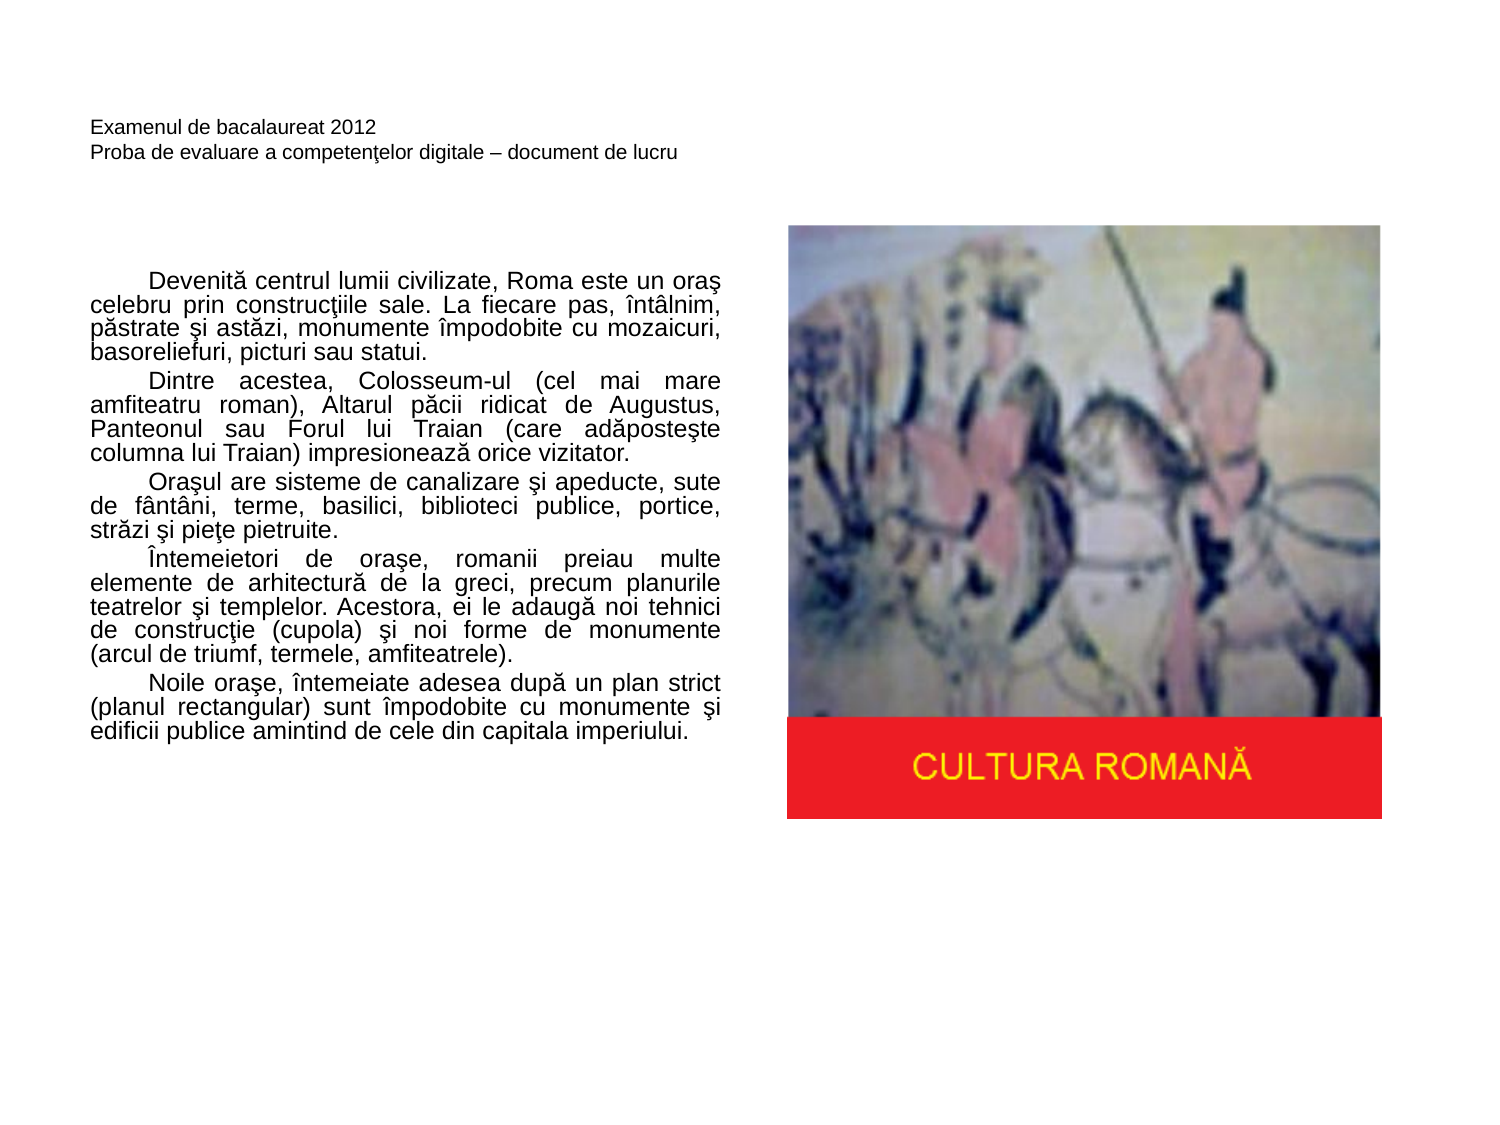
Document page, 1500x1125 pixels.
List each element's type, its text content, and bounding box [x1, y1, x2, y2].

picture [787, 224, 1382, 819]
title Examenul de bacalaureat 2012 Proba de evaluare a competenţelor digitale – document de lucru [74, 44, 1426, 233]
list Devenită centrul lumii civilizate, Roma este un oraş celebru prin construcţiile sale. La fiecare pas, întâlnim, păstrate şi astăzi, monumente împodobite cu mozaicuri, basoreliefuri, picturi sau statui. Dintre acestea, Colosseum-ul (cel mai mare amfiteatru roman), Altarul păcii ridicat de Augustus, Panteonul sau Forul lui Traian (care adăposteşte columna lui Traian) impresionează orice vizitator. Oraşul are sisteme de canalizare şi apeducte, sute de fântâni, terme, basilici, biblioteci publice, portice, străzi şi pieţe pietruite. Întemeietori de oraşe, romanii preiau multe elemente de arhitectură de la greci, precum planurile teatrelor şi templelor. Acestora, ei le adaugă noi tehnici de construcţie (cupola) şi noi forme de monumente (arcul de triumf, termele, amfiteatrele). Noile oraşe, întemeiate adesea după un plan strict (planul rectangular) sunt împodobite cu monumente şi edificii publice amintind de cele din capitala imperiului. [74, 262, 738, 863]
